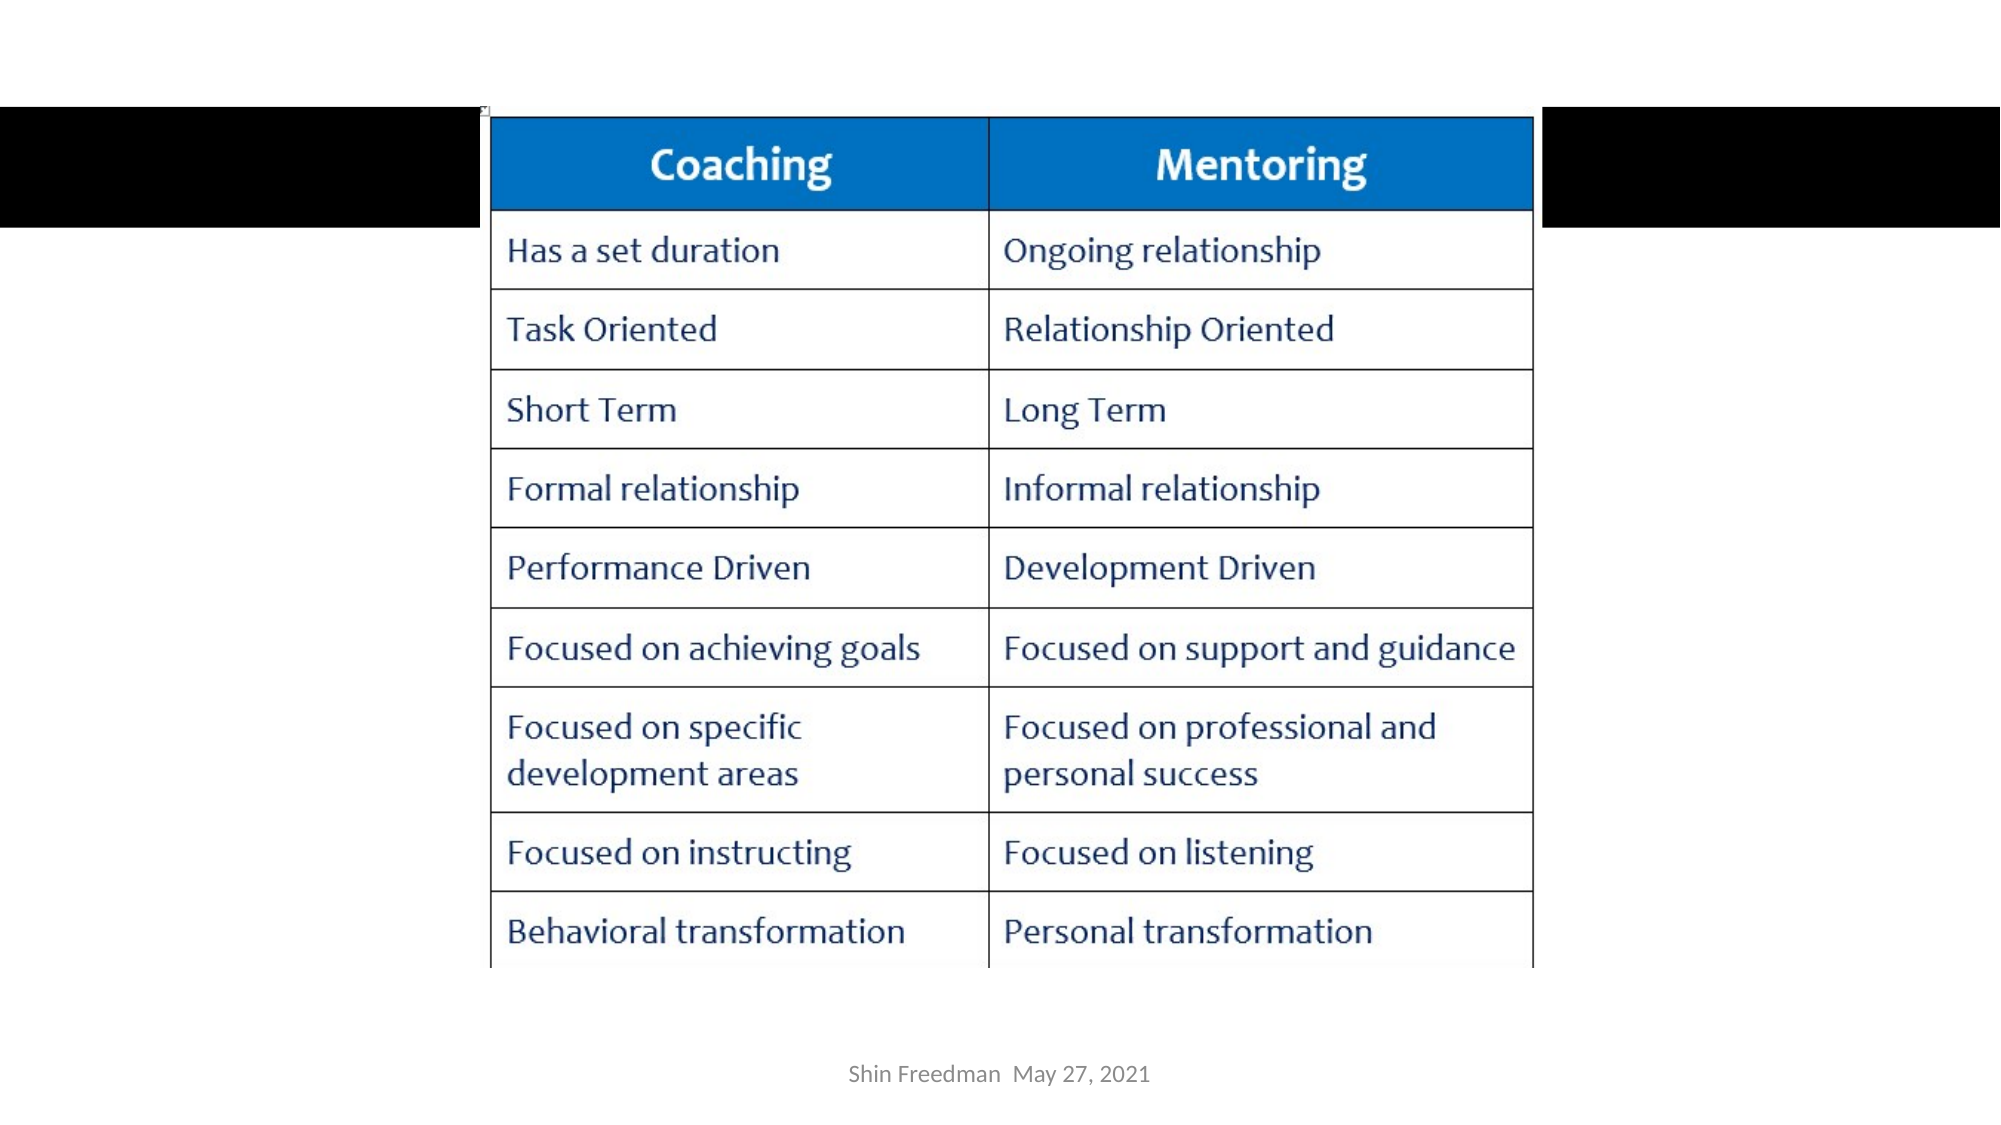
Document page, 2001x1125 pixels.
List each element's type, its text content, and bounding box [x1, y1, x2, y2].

picture [479, 106, 1543, 968]
text_box [1543, 106, 2000, 229]
title Mentoring vs. Coaching [91, 105, 1931, 228]
footer Shin Freedman May 27, 2021 [662, 1042, 1338, 1103]
text_box [0, 106, 479, 229]
